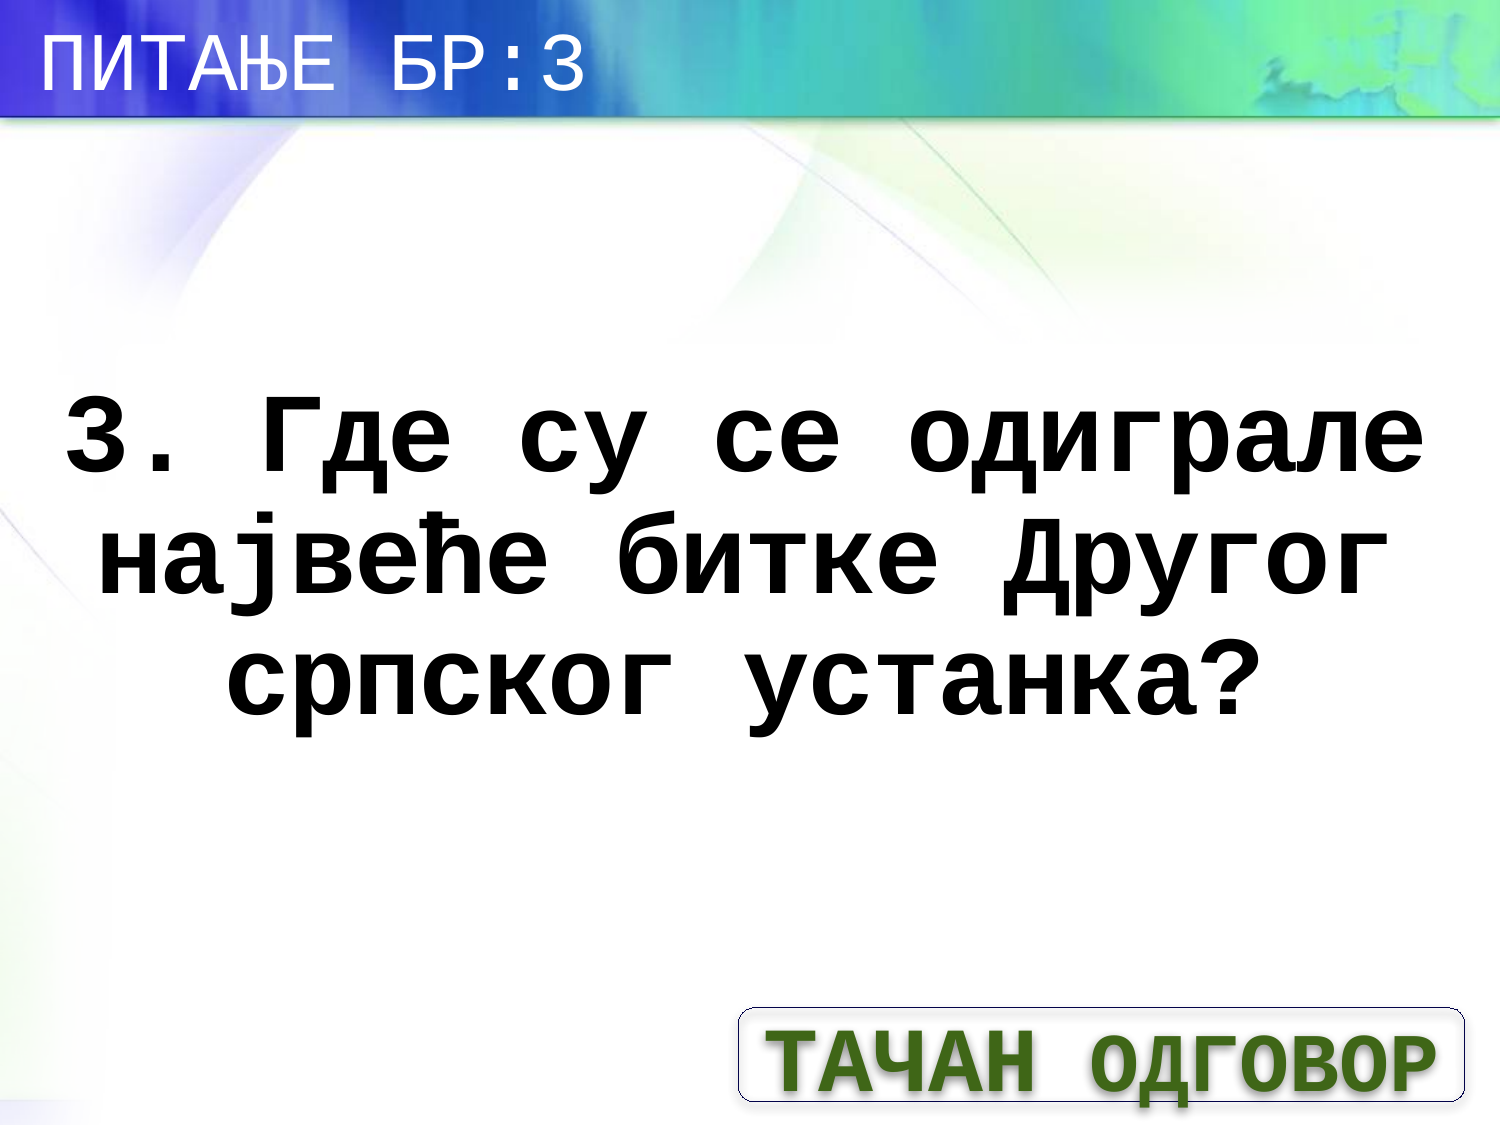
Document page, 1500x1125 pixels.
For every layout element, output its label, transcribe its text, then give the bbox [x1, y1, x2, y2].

text_box ТАЧАН ОДГОВОР [738, 1007, 1465, 1102]
text_box ПИТАЊЕ БР:3 [23, 0, 621, 115]
title 3. Где су се одиграле највеће битке Другог српског устанка? [46, 164, 1442, 950]
picture [0, 0, 1500, 1125]
